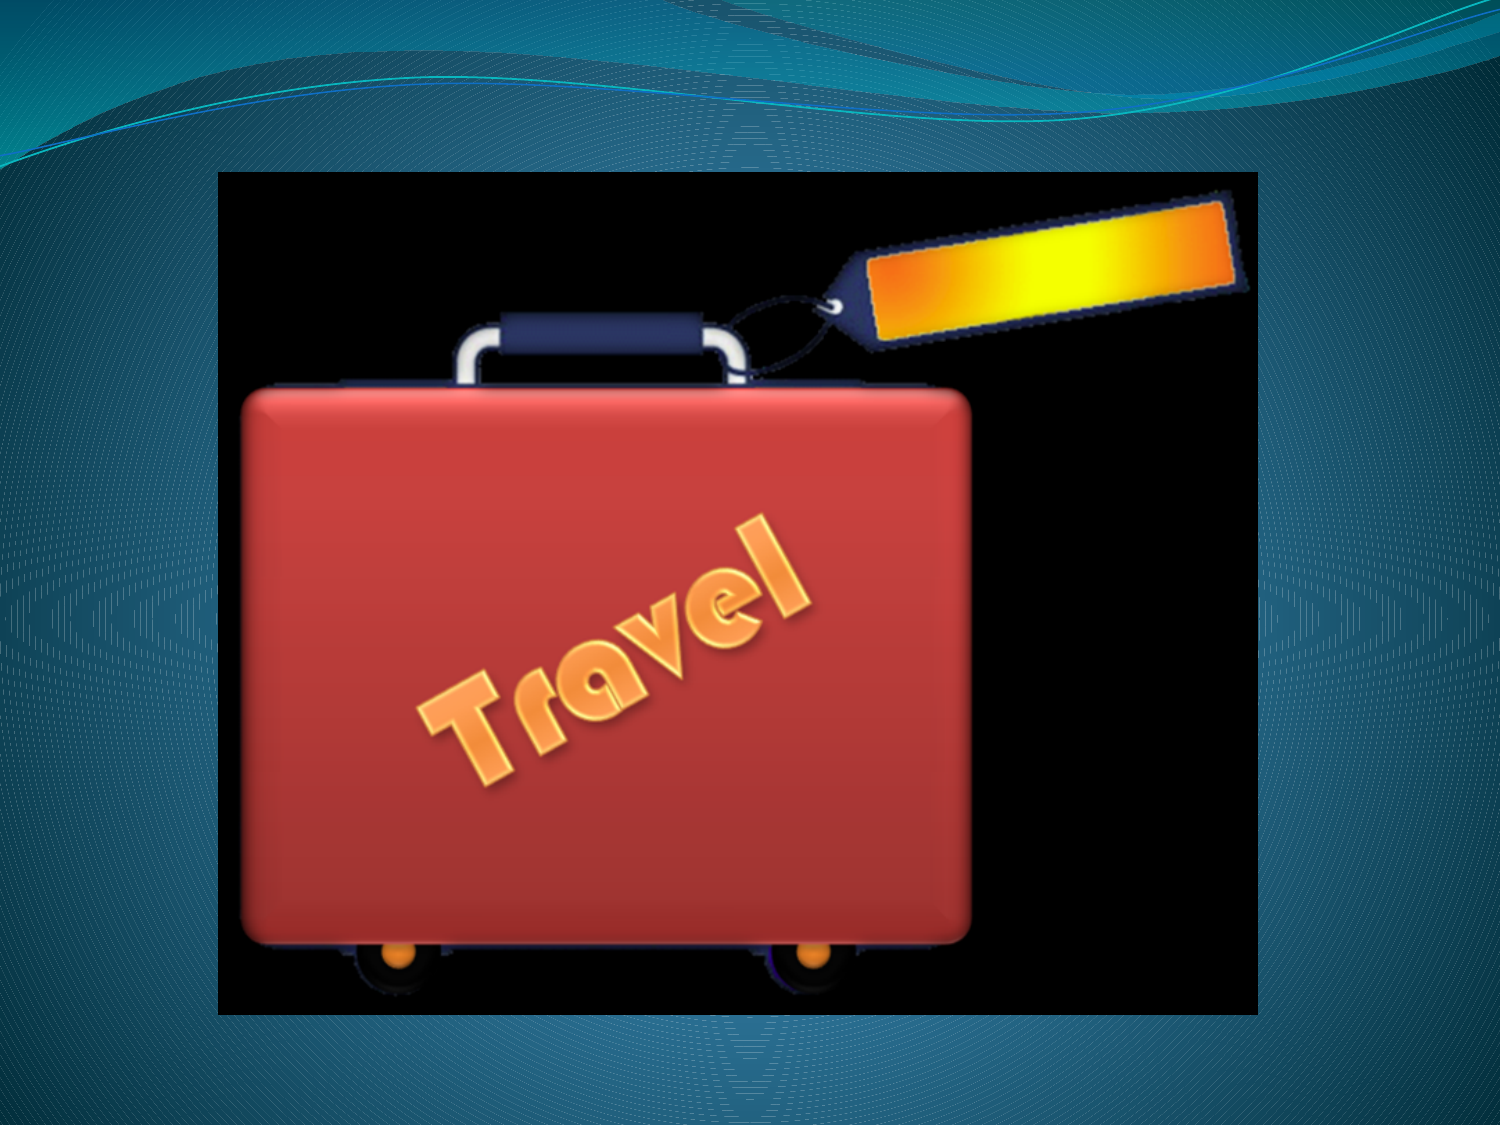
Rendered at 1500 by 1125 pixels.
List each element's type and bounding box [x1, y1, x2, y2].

picture [218, 172, 1259, 1015]
